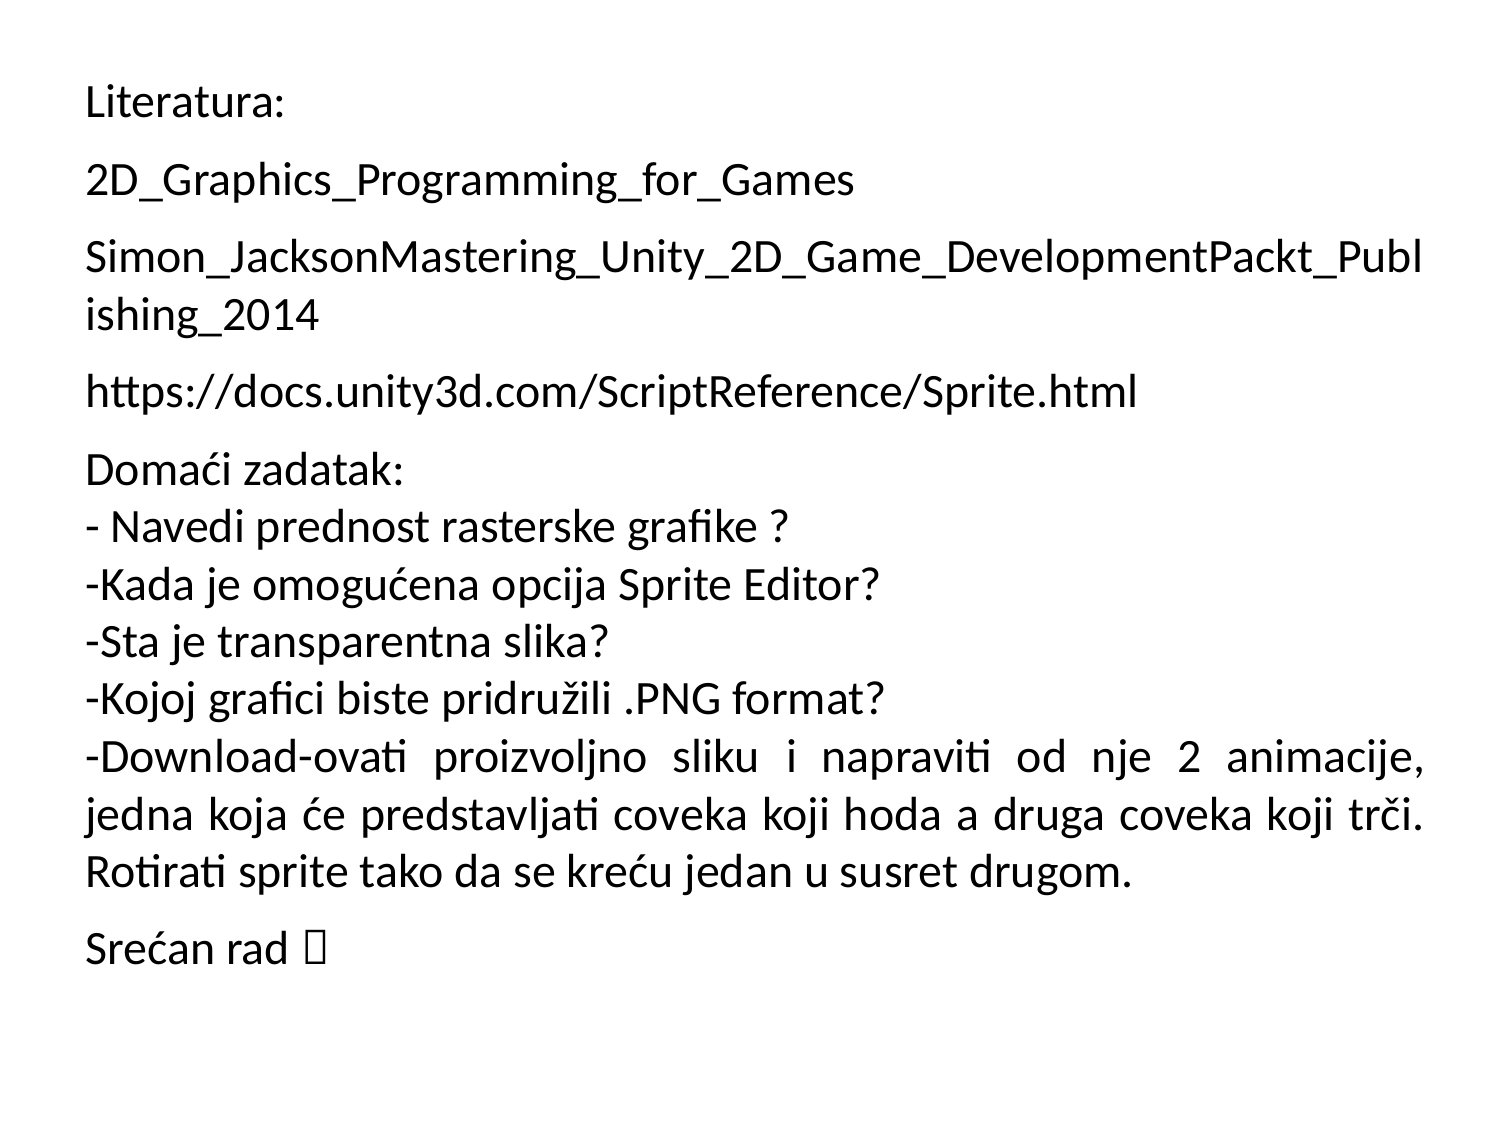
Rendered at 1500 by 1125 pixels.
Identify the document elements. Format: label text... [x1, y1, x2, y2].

text_box Literatura: 2D_Graphics_Programming_for_Games Simon_JacksonMastering_Unity_2D_Game_DevelopmentPackt_Publishing_2014 https://docs.unity3d.com/ScriptReference/Sprite.html Domaći zadatak: - Navedi prednost rasterske grafike ? -Kada je omogućena opcija Sprite Editor? -Sta je transparentna slika? -Kojoj grafici biste pridružili .PNG format? -Download-ovati proizvoljno sliku i napraviti od nje 2 animacije, jedna koja će predstavljati coveka koji hoda a druga coveka koji trči. Rotirati sprite tako da se kreću jedan u susret drugom. Srećan rad  [70, 5, 1442, 982]
